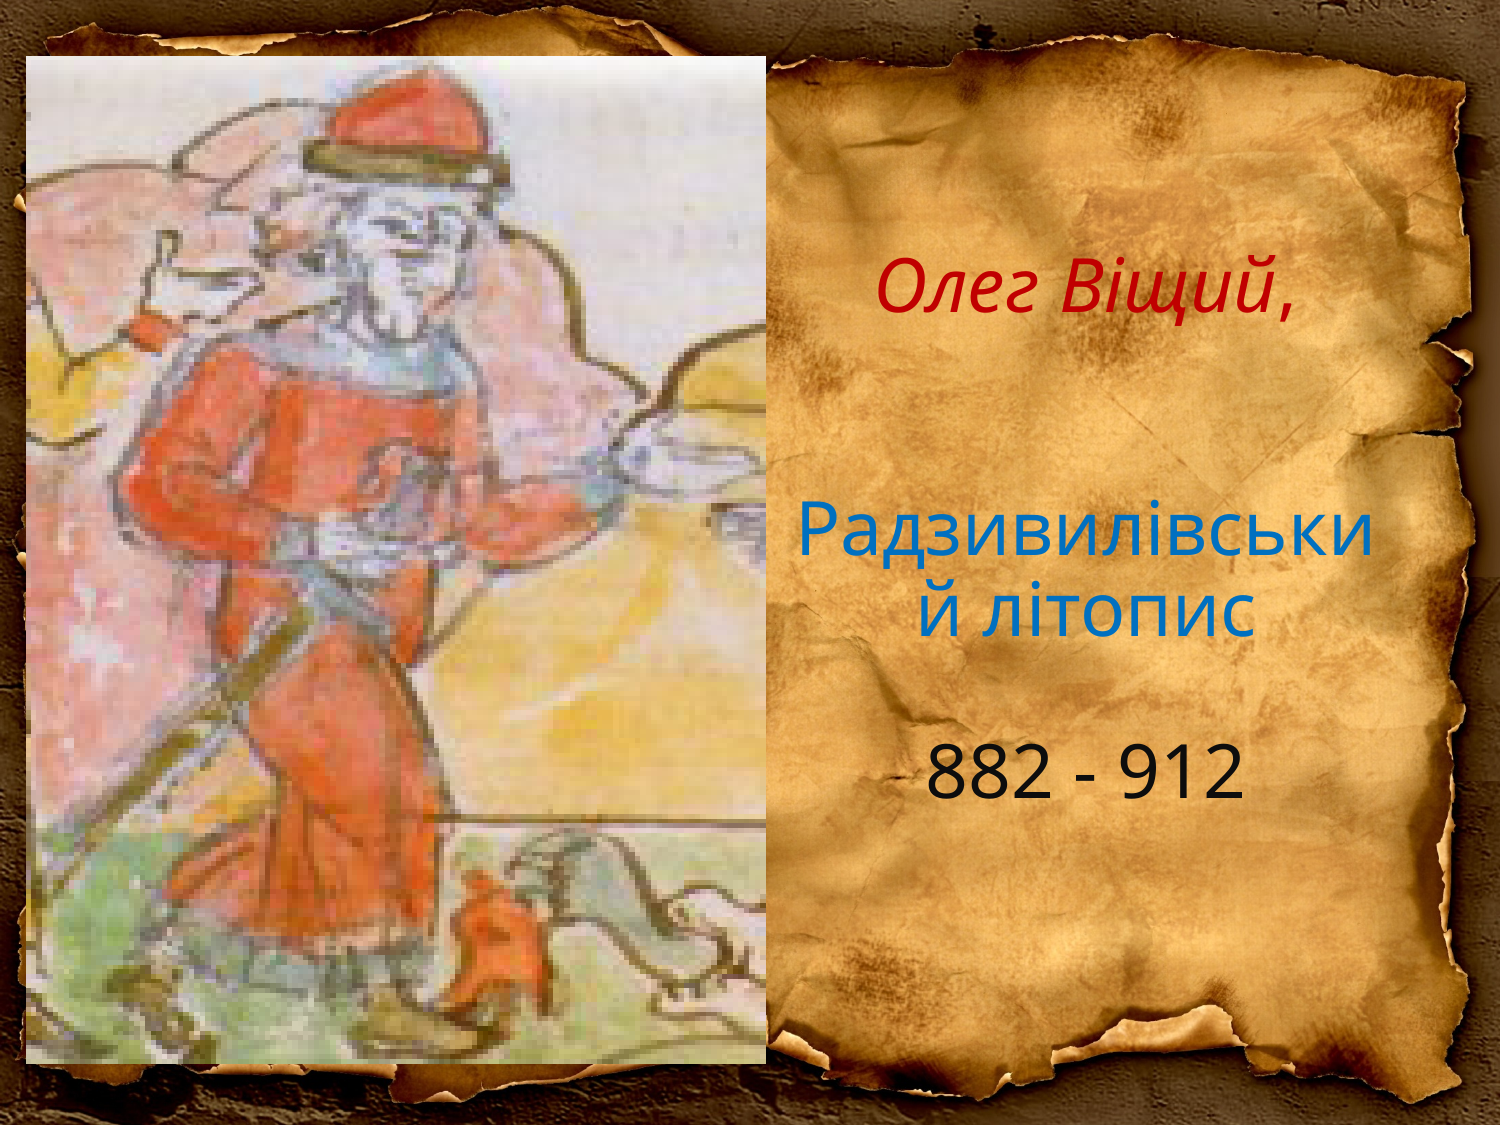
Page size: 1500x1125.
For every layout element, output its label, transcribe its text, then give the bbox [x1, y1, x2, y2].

title Олег Віщий, Радзивилівський літопис 882 - 912 [774, 209, 1397, 1105]
picture [0, 0, 1500, 1125]
